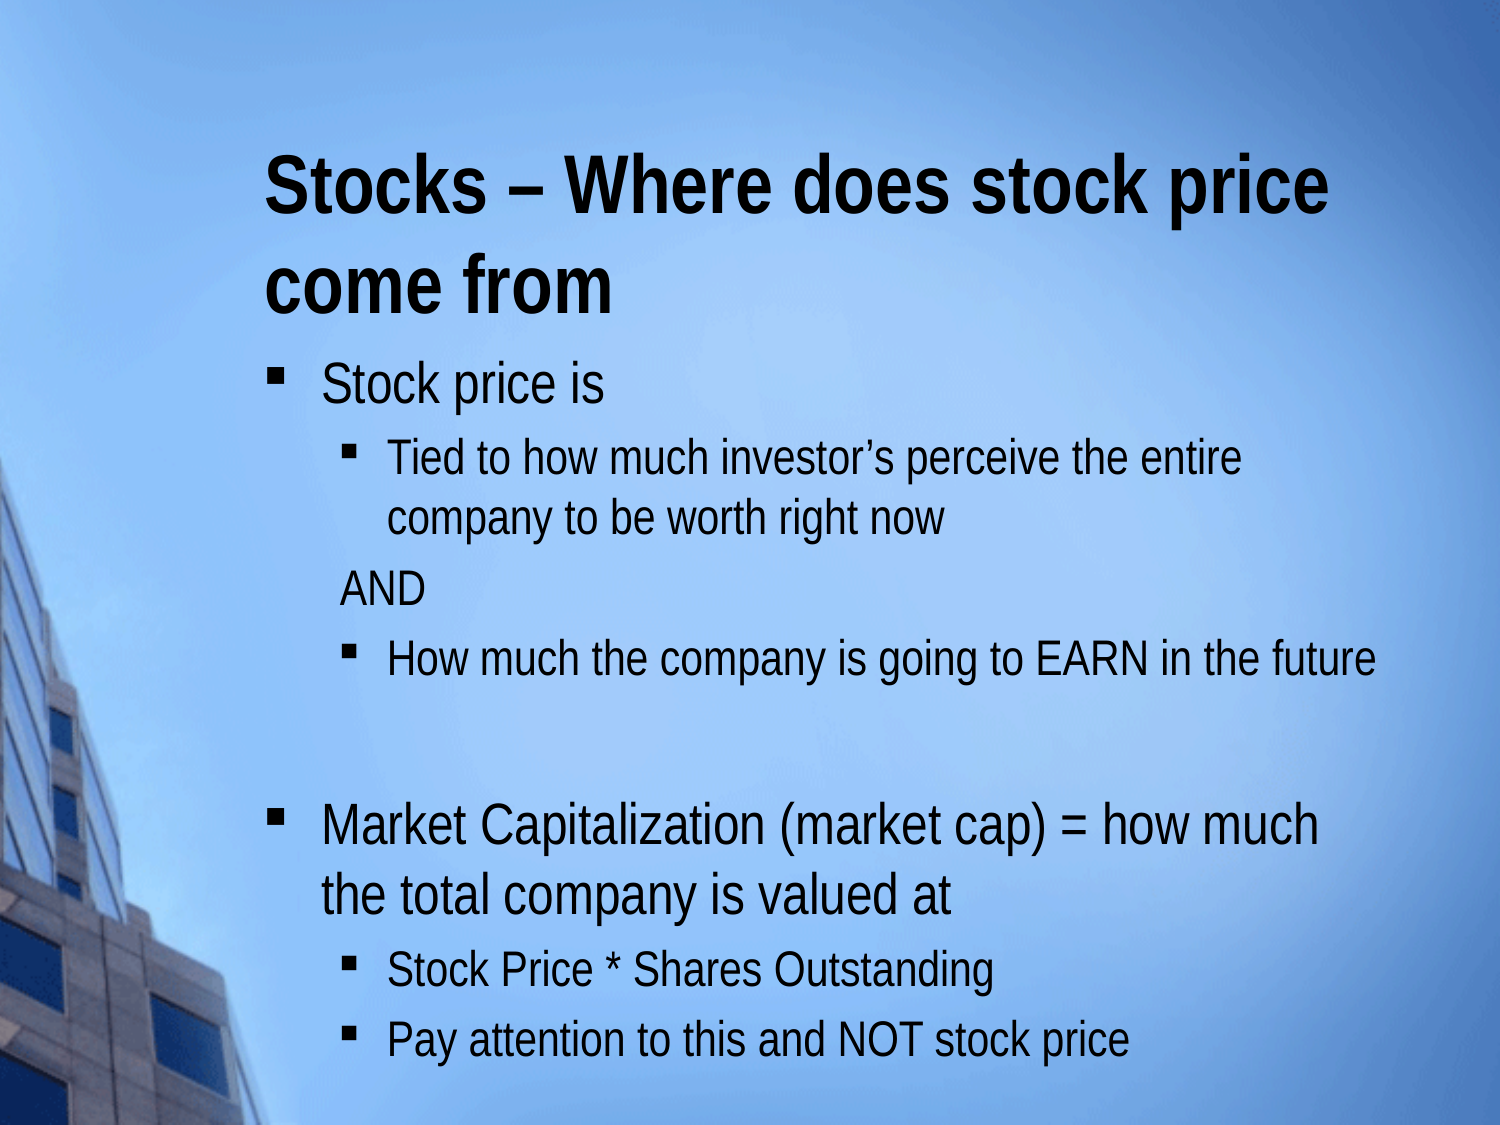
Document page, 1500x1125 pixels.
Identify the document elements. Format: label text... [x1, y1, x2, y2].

list Stock price is Tied to how much investor’s perceive the entire company to be worth right now AND How much the company is going to EARN in the future Market Capitalization (market cap) = how much the total company is valued at Stock Price * Shares Outstanding Pay attention to this and NOT stock price [249, 337, 1413, 913]
picture [0, 0, 1500, 1125]
title Stocks – Where does stock price come from [249, 112, 1413, 337]
